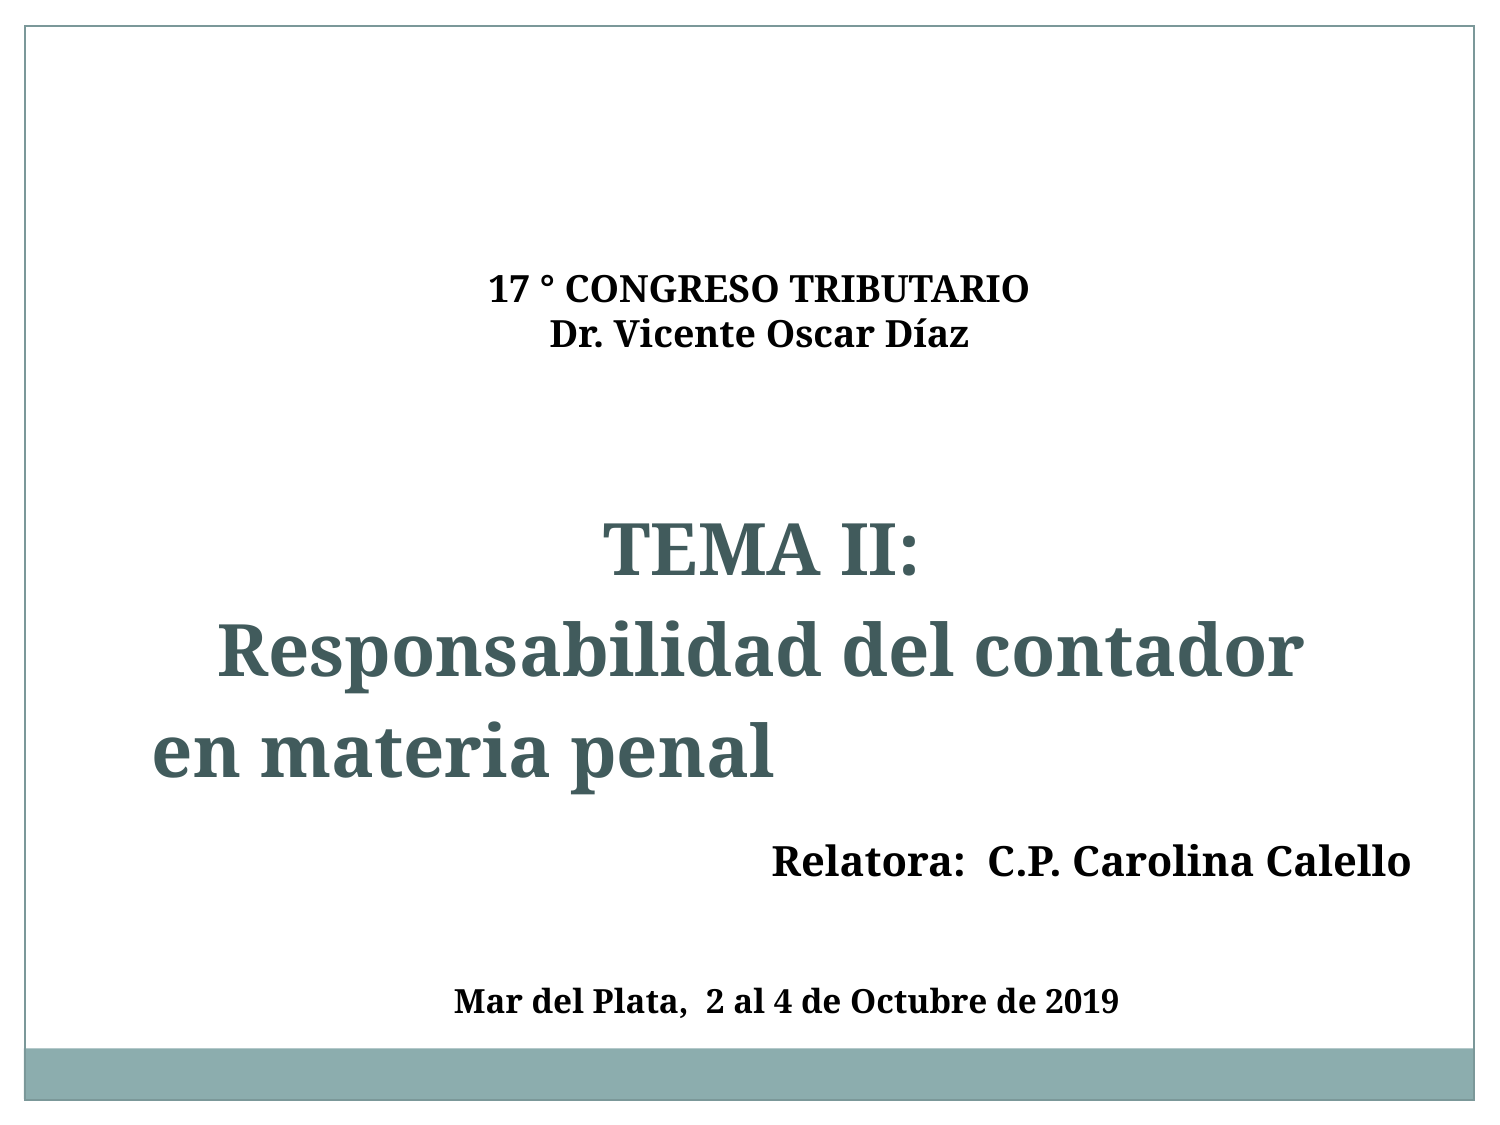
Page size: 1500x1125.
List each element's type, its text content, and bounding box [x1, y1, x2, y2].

list TEMA II: Responsabilidad del contador en materia penal [136, 495, 1406, 835]
text_box Relatora: C.P. Carolina Calello [714, 827, 1438, 893]
text_box Mar del Plata, 2 al 4 de Octubre de 2019 [397, 972, 1144, 1028]
title 17 ° CONGRESO TRIBUTARIO Dr. Vicente Oscar Díaz [267, 110, 1262, 411]
